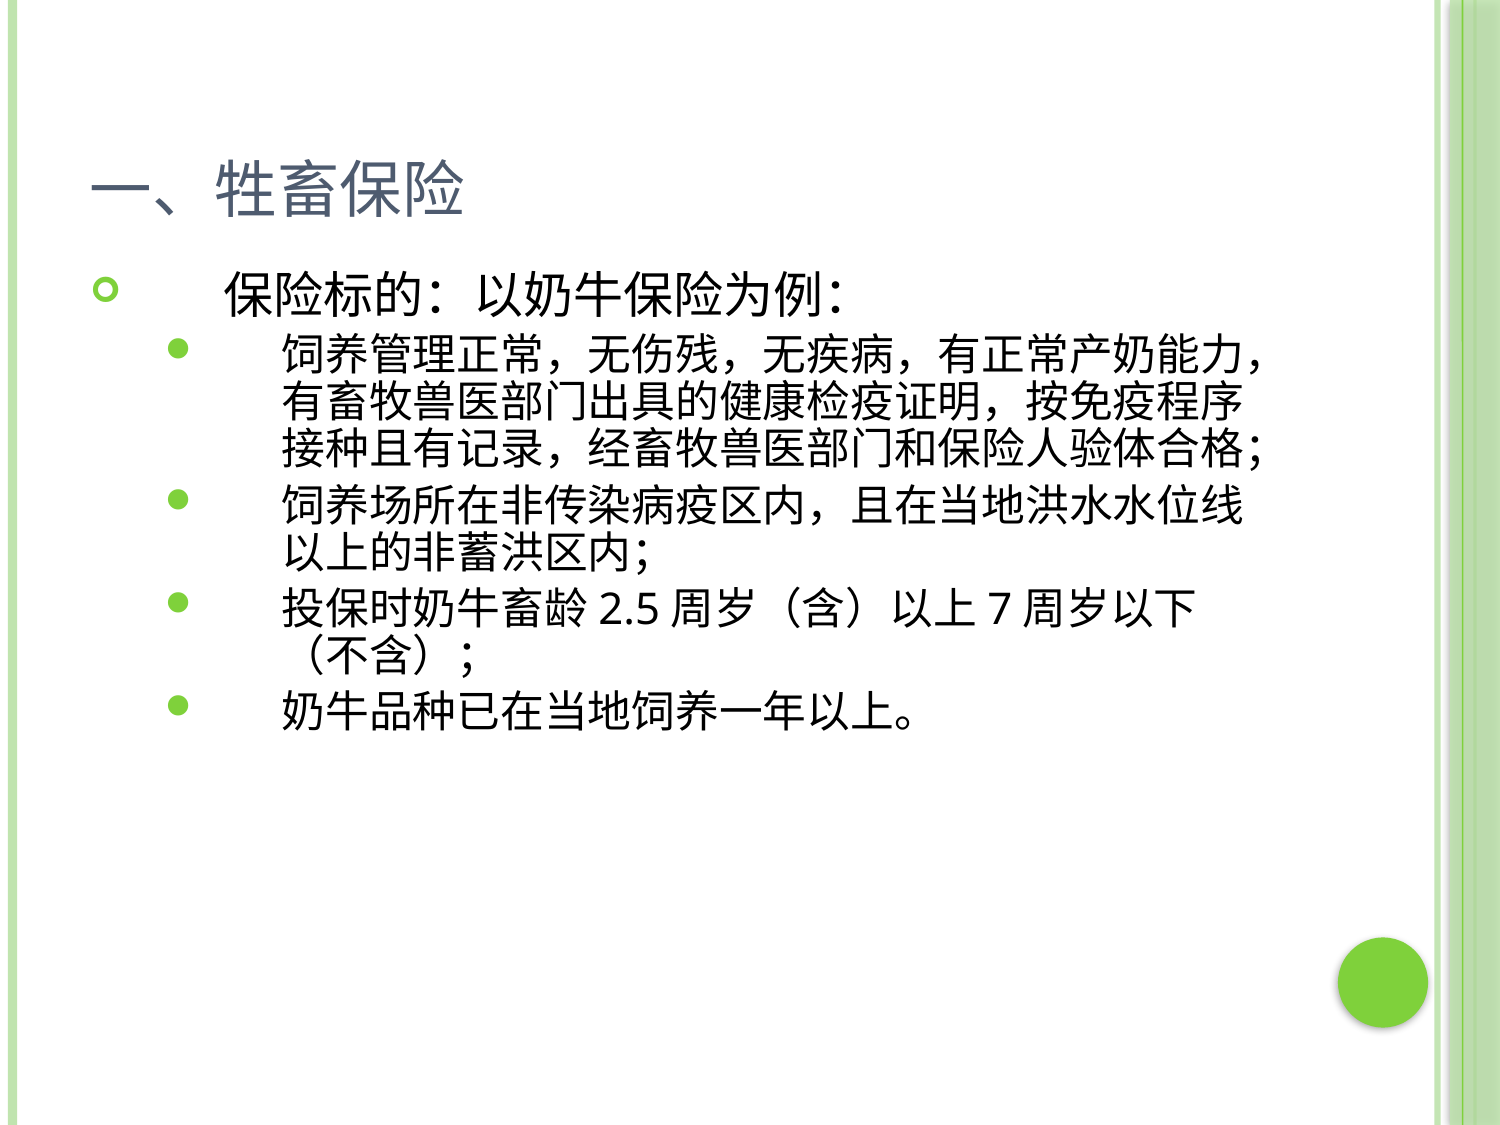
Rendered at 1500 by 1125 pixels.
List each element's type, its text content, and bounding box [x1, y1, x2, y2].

list 保险标的：以奶牛保险为例： 饲养管理正常，无伤残，无疾病，有正常产奶能力，有畜牧兽医部门出具的健康检疫证明，按免疫程序接种且有记录，经畜牧兽医部门和保险人验体合格； 饲养场所在非传染病疫区内，且在当地洪水水位线以上的非蓄洪区内； 投保时奶牛畜龄2.5周岁（含）以上7周岁以下（不含）； 奶牛品种已在当地饲养一年以上。 [74, 262, 1301, 1063]
title 一、牲畜保险 [75, 45, 1300, 233]
